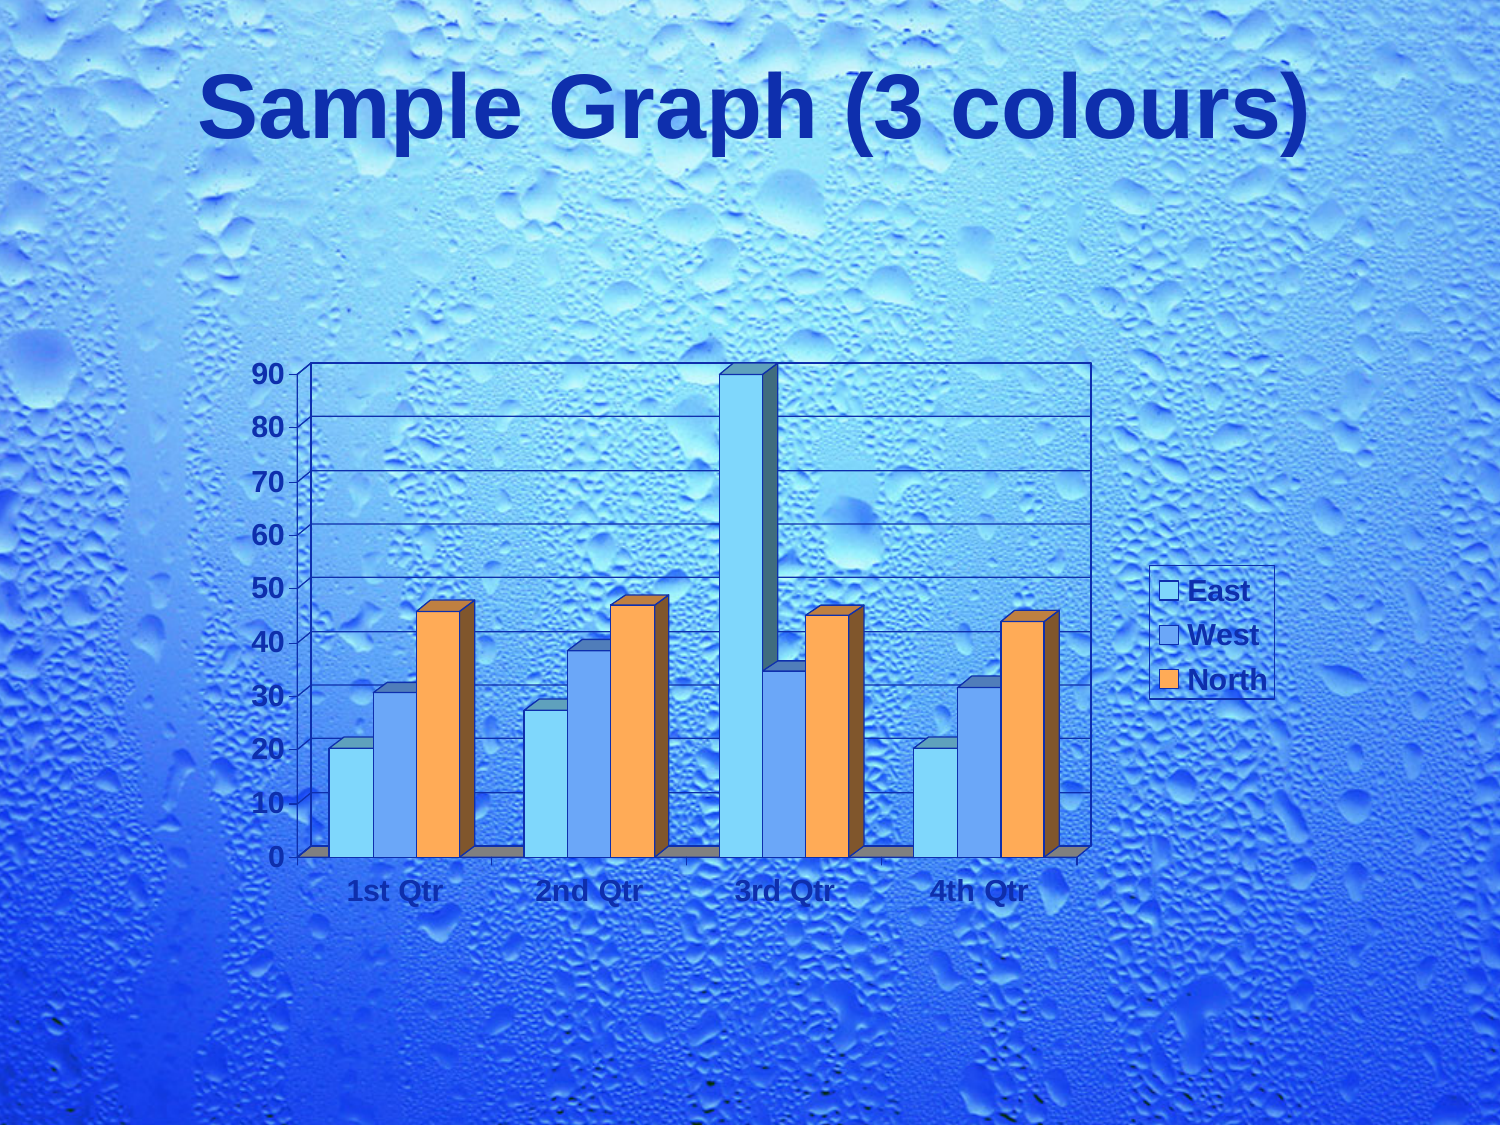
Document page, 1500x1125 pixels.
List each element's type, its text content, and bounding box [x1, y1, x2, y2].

picture [0, 0, 1500, 1125]
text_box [182, 326, 1288, 940]
title Sample Graph (3 colours) [75, 42, 1436, 161]
